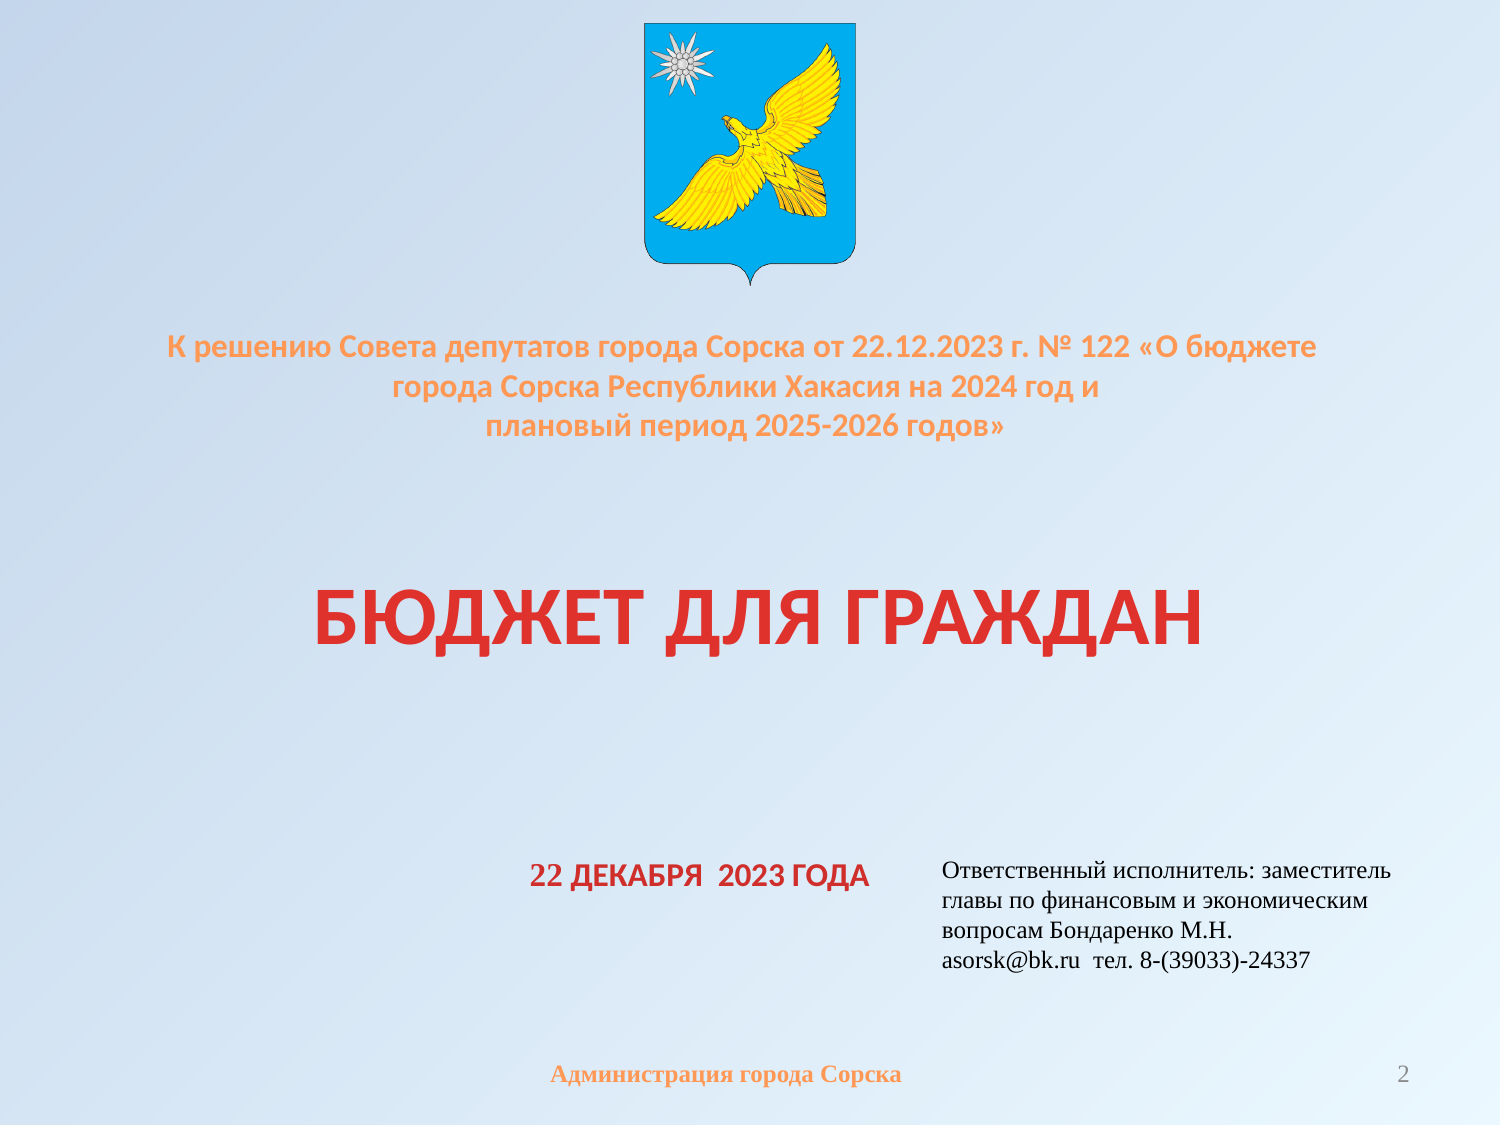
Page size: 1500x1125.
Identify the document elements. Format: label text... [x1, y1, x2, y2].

title К решению Совета депутатов города Сорска от 22.12.2023 г. № 122 «О бюджете города Сорска Республики Хакасия на 2024 год и плановый период 2025-2026 годов» [86, 316, 1407, 542]
picture [656, 45, 840, 230]
footer Администрация города Сорска [147, 1042, 1306, 1103]
text_box Ответственный исполнитель: заместитель главы по финансовым и экономическим вопросам Бондаренко М.Н. asorsk@bk.ru тел. 8-(39033)-24337 [927, 846, 1412, 981]
text_box 22 ДЕКАБРЯ 2023 ГОДА [226, 846, 927, 901]
picture [644, 241, 856, 288]
slide_number 2 [1306, 1042, 1425, 1103]
picture [653, 35, 712, 93]
list БЮДЖЕТ ДЛЯ ГРАЖДАН [139, 444, 1360, 669]
